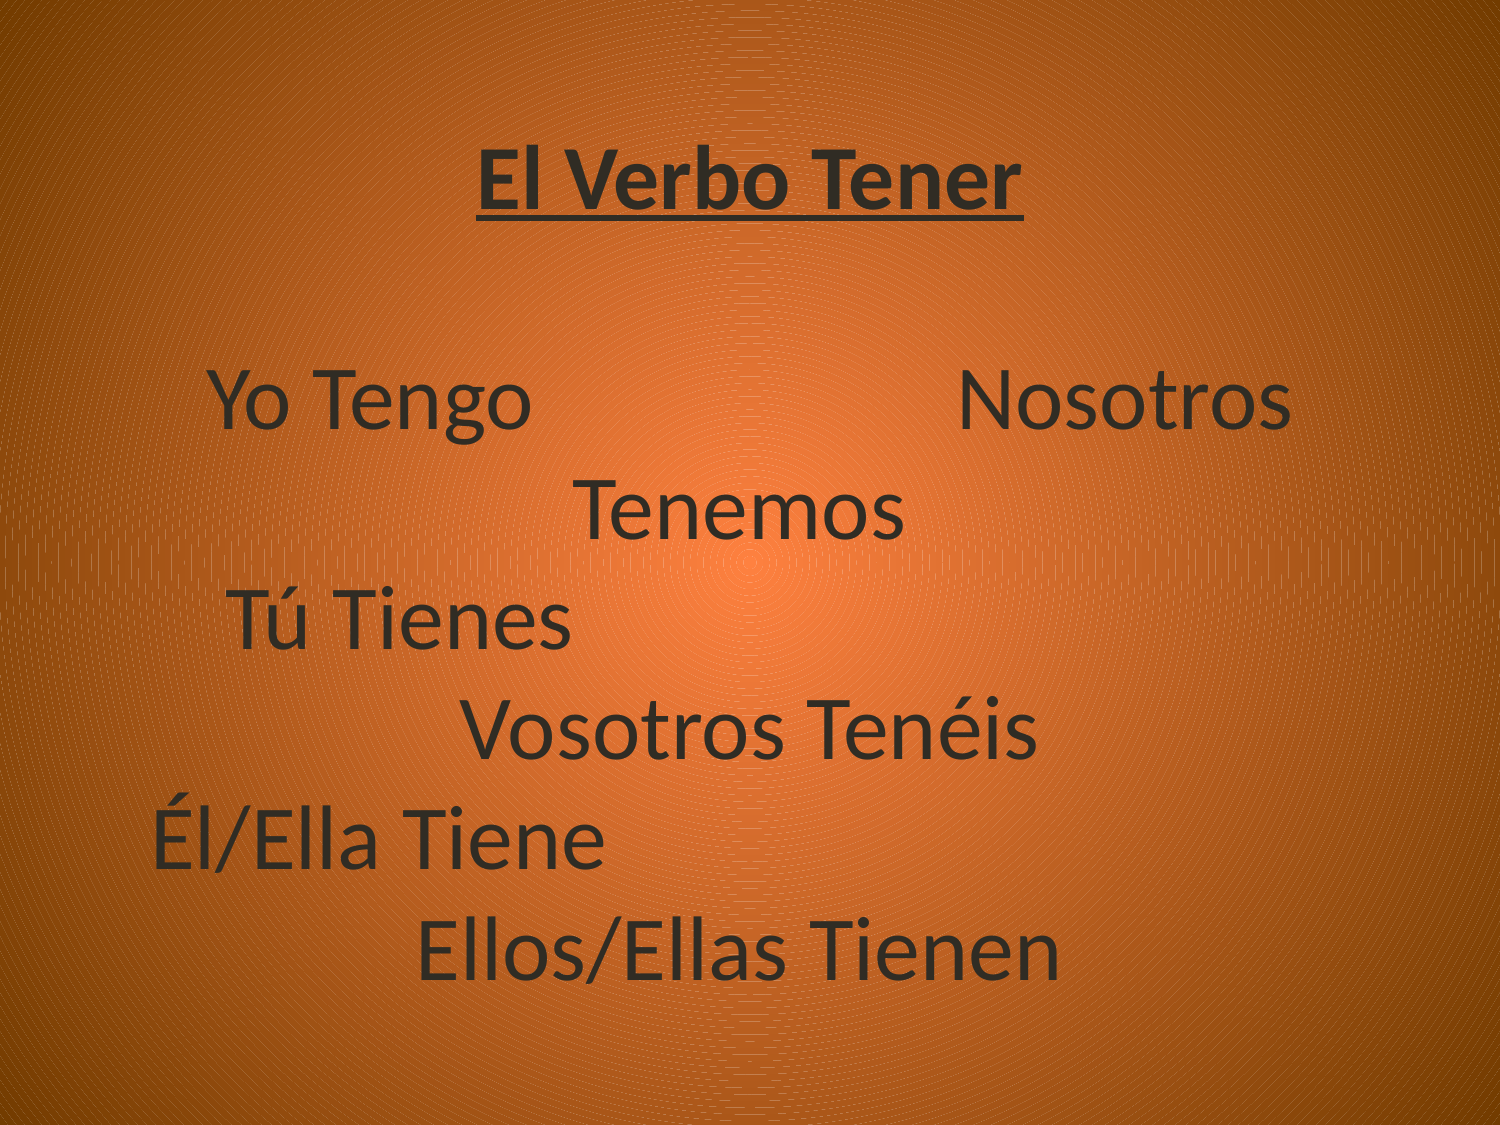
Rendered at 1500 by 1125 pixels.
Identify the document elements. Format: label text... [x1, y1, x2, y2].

title El Verbo Tener Yo Tengo Nosotros Tenemos Tú Tienes Vosotros Tenéis Él/Ella Tiene Ellos/Ellas Tienen [75, 45, 1425, 1071]
